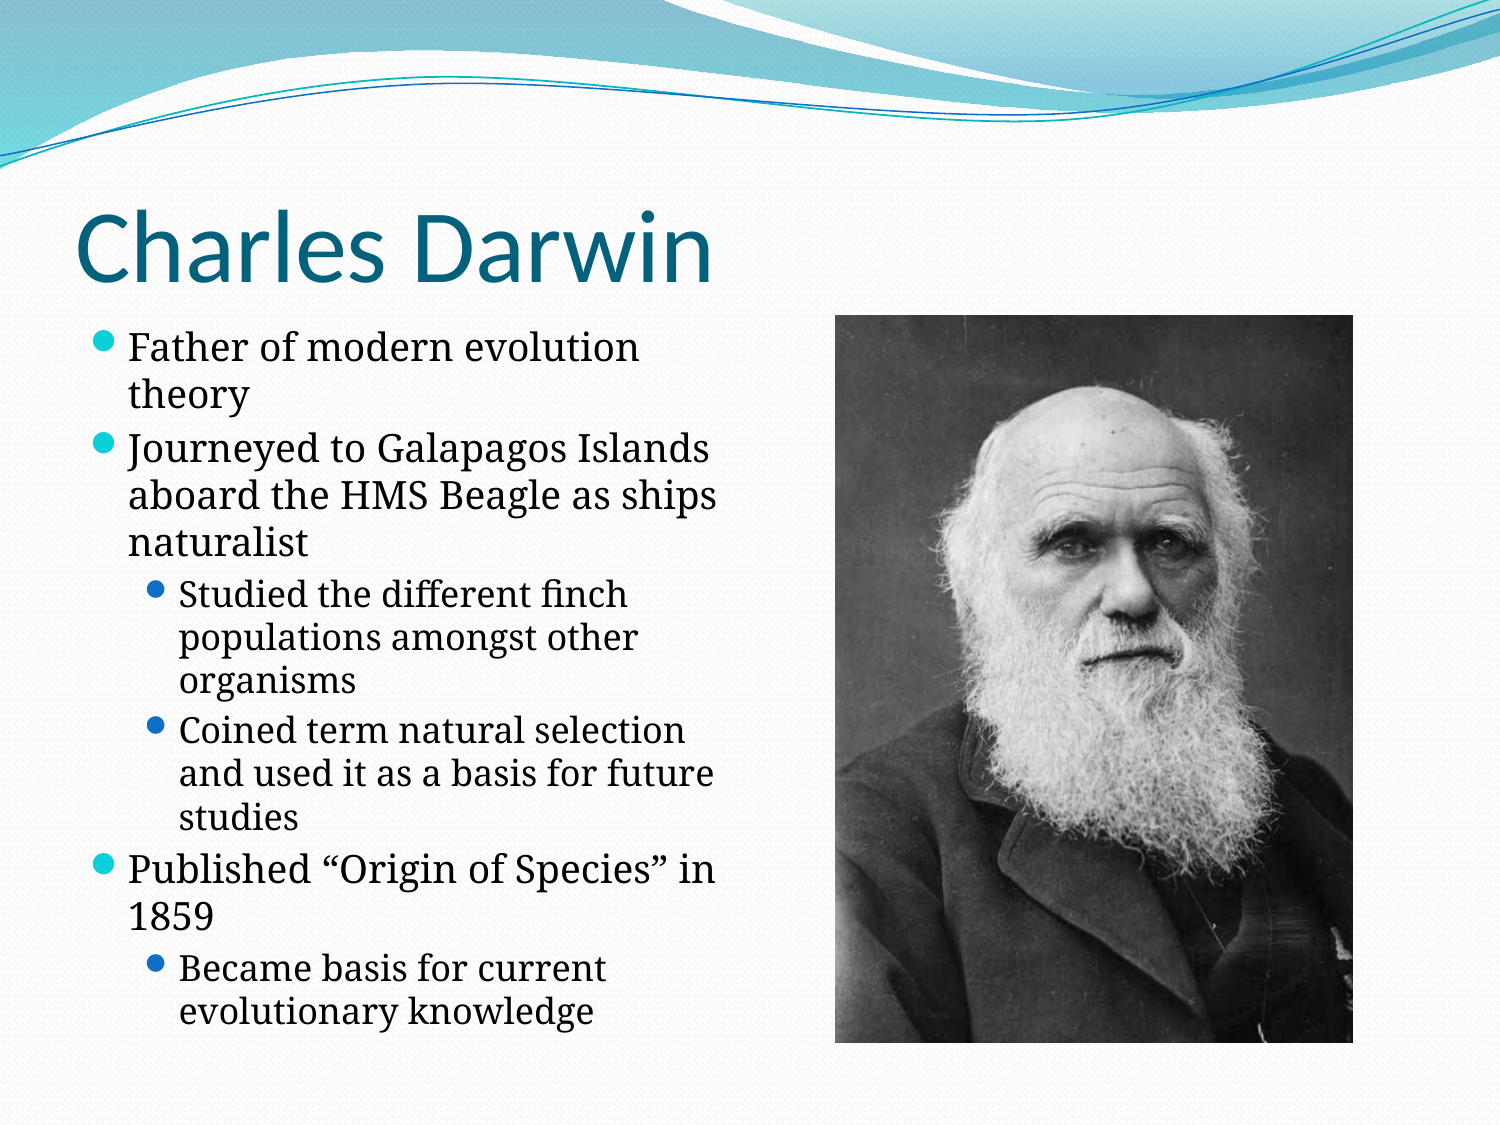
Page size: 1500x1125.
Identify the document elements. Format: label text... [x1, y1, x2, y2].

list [834, 314, 1353, 1043]
list Father of modern evolution theory Journeyed to Galapagos Islands aboard the HMS Beagle as ships naturalist Studied the different finch populations amongst other organisms Coined term natural selection and used it as a basis for future studies Published “Origin of Species” in 1859 Became basis for current evolutionary knowledge [75, 314, 738, 1043]
title Charles Darwin [75, 115, 1425, 303]
